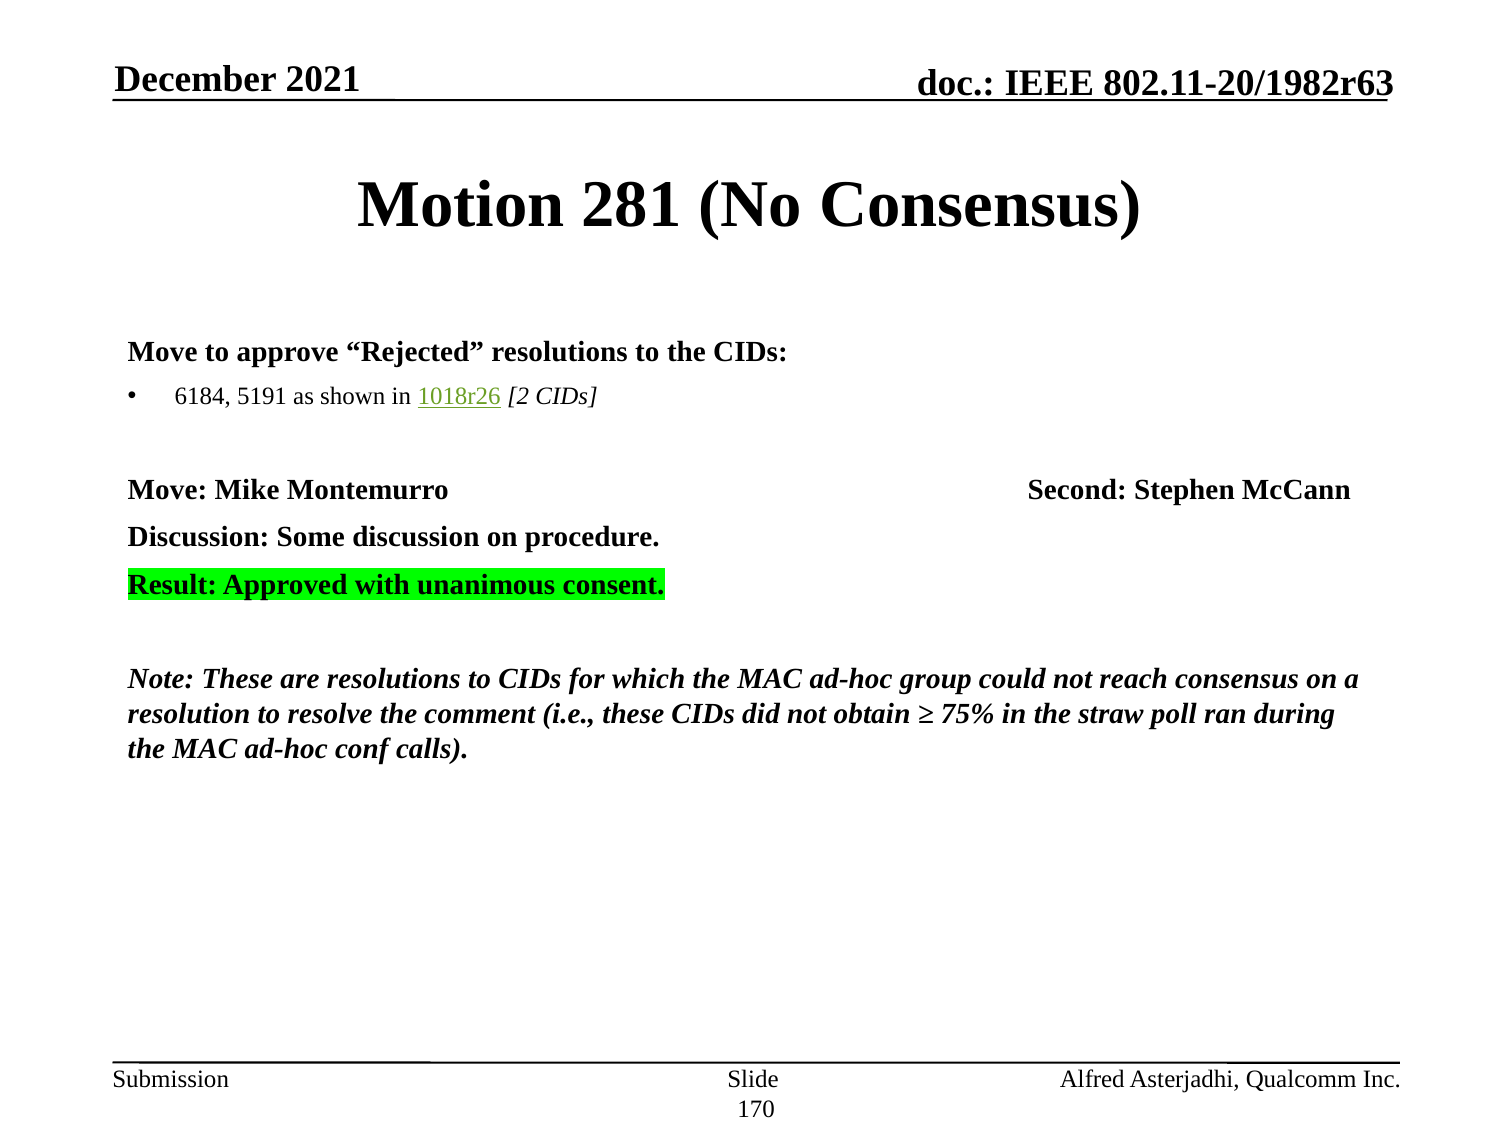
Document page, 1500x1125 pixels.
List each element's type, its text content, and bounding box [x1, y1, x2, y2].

list Move to approve “Rejected” resolutions to the CIDs: 6184, 5191 as shown in 1018r26 [2 CIDs] Move: Mike Montemurro Second: Stephen McCann Discussion: Some discussion on procedure. Result: Approved with unanimous consent. Note: These are resolutions to CIDs for which the MAC ad-hoc group could not reach consensus on a resolution to resolve the comment (i.e., these CIDs did not obtain ≥ 75% in the straw poll ran during the MAC ad-hoc conf calls). [112, 324, 1388, 1063]
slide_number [114, 54, 423, 100]
footer Alfred Asterjadhi, Qualcomm Inc. [878, 1061, 1402, 1093]
title Motion 281 (No Consensus) [112, 112, 1388, 288]
slide_number Slide 170 [712, 1061, 800, 1123]
